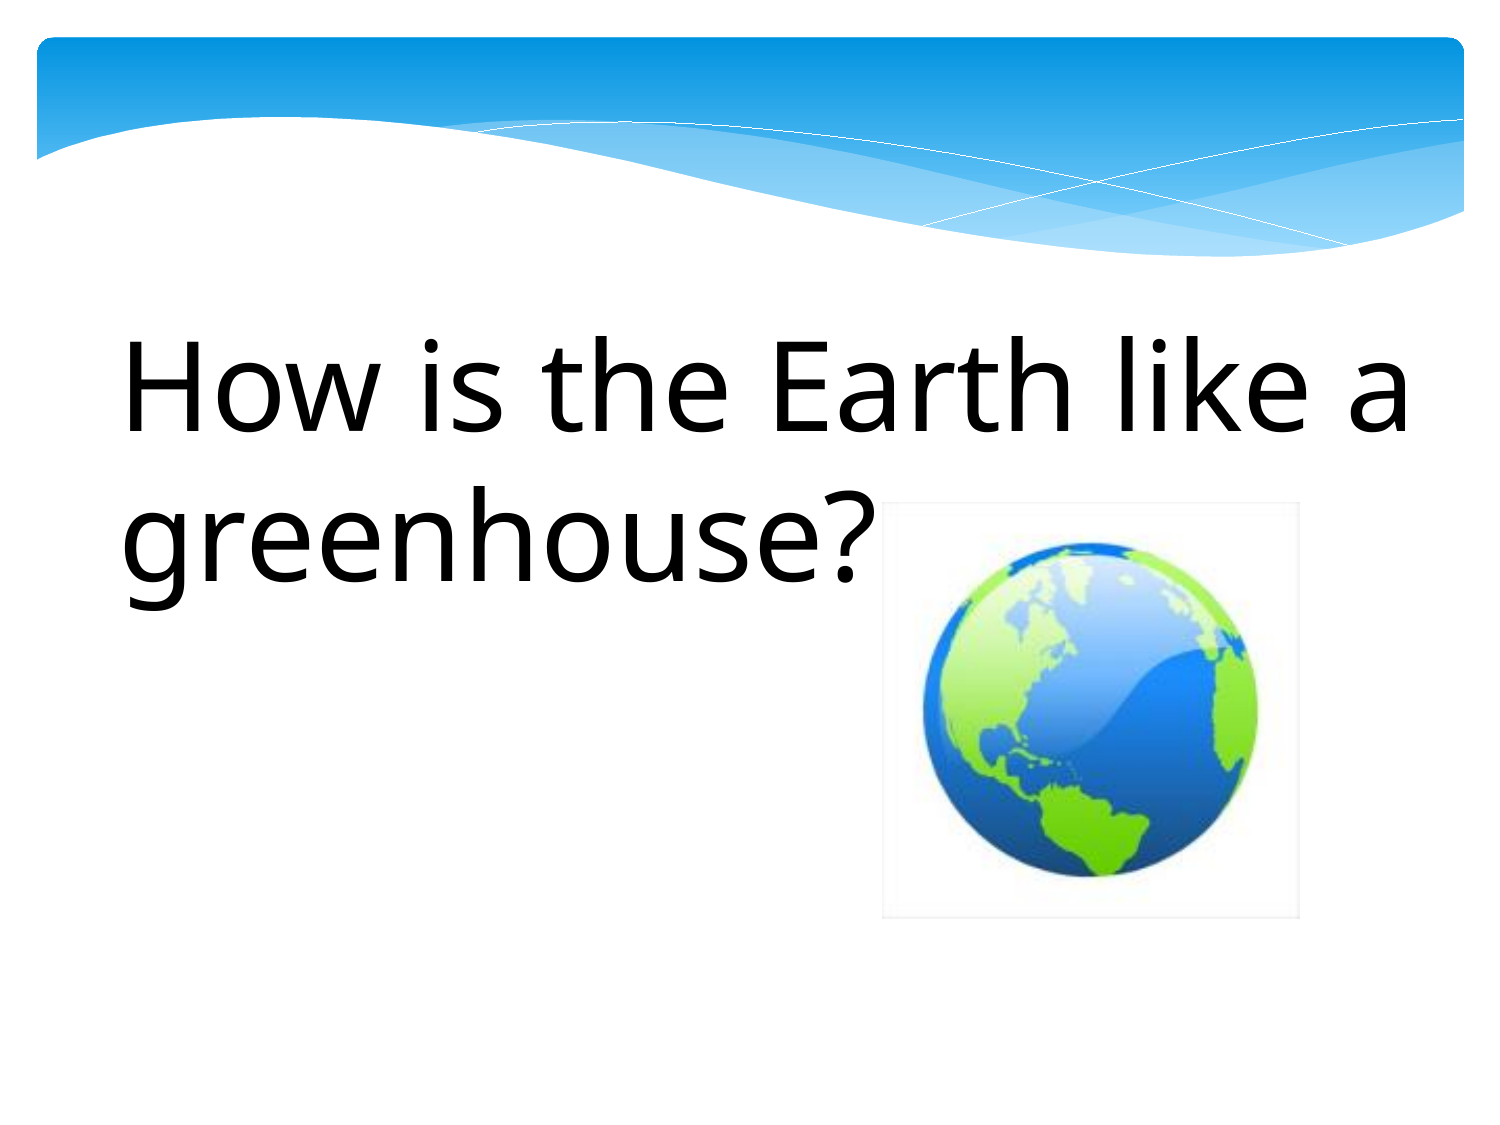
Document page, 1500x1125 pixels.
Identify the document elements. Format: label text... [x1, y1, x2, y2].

text_box How is the Earth like a greenhouse? [104, 298, 1465, 614]
picture [882, 501, 1300, 919]
